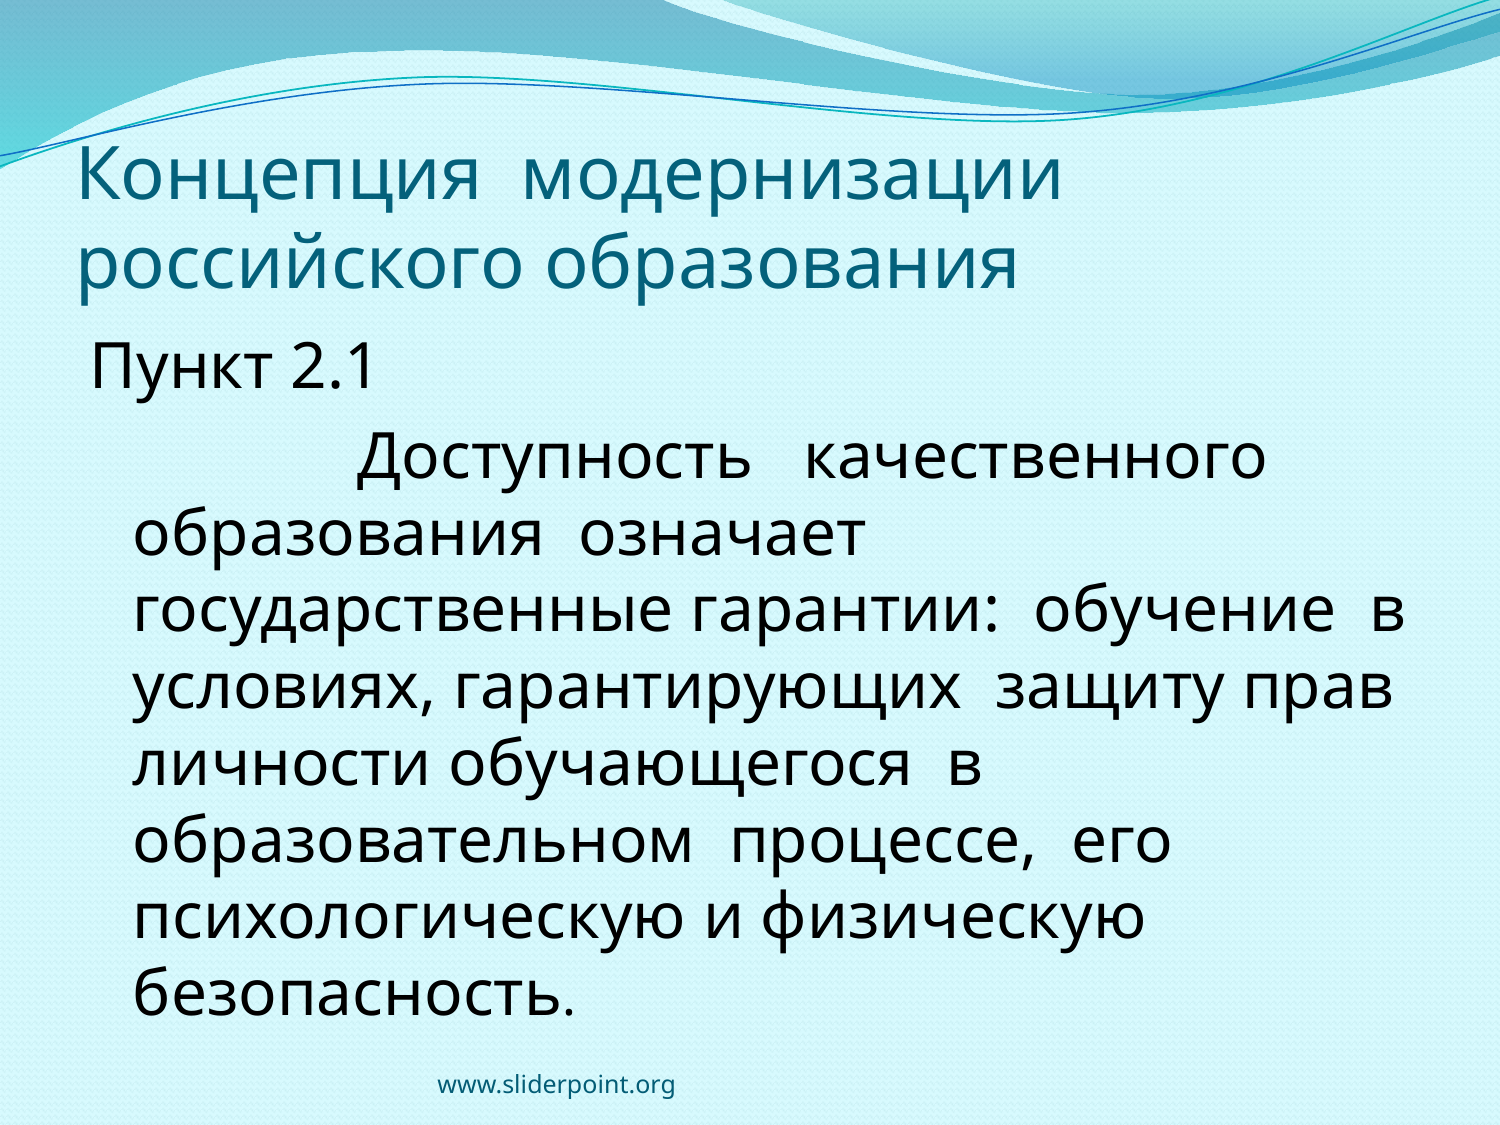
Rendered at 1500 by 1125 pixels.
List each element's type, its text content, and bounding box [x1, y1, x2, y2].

title Концепция модернизации российского образования [75, 115, 1425, 303]
list Пункт 2.1 Доступность качественного образования означает государственные гарантии: обучение в условиях, гарантирующих защиту прав личности обучающегося в образовательном процессе, его психологическую и физическую безопасность. [75, 317, 1425, 1038]
footer www.sliderpoint.org [437, 1042, 988, 1103]
